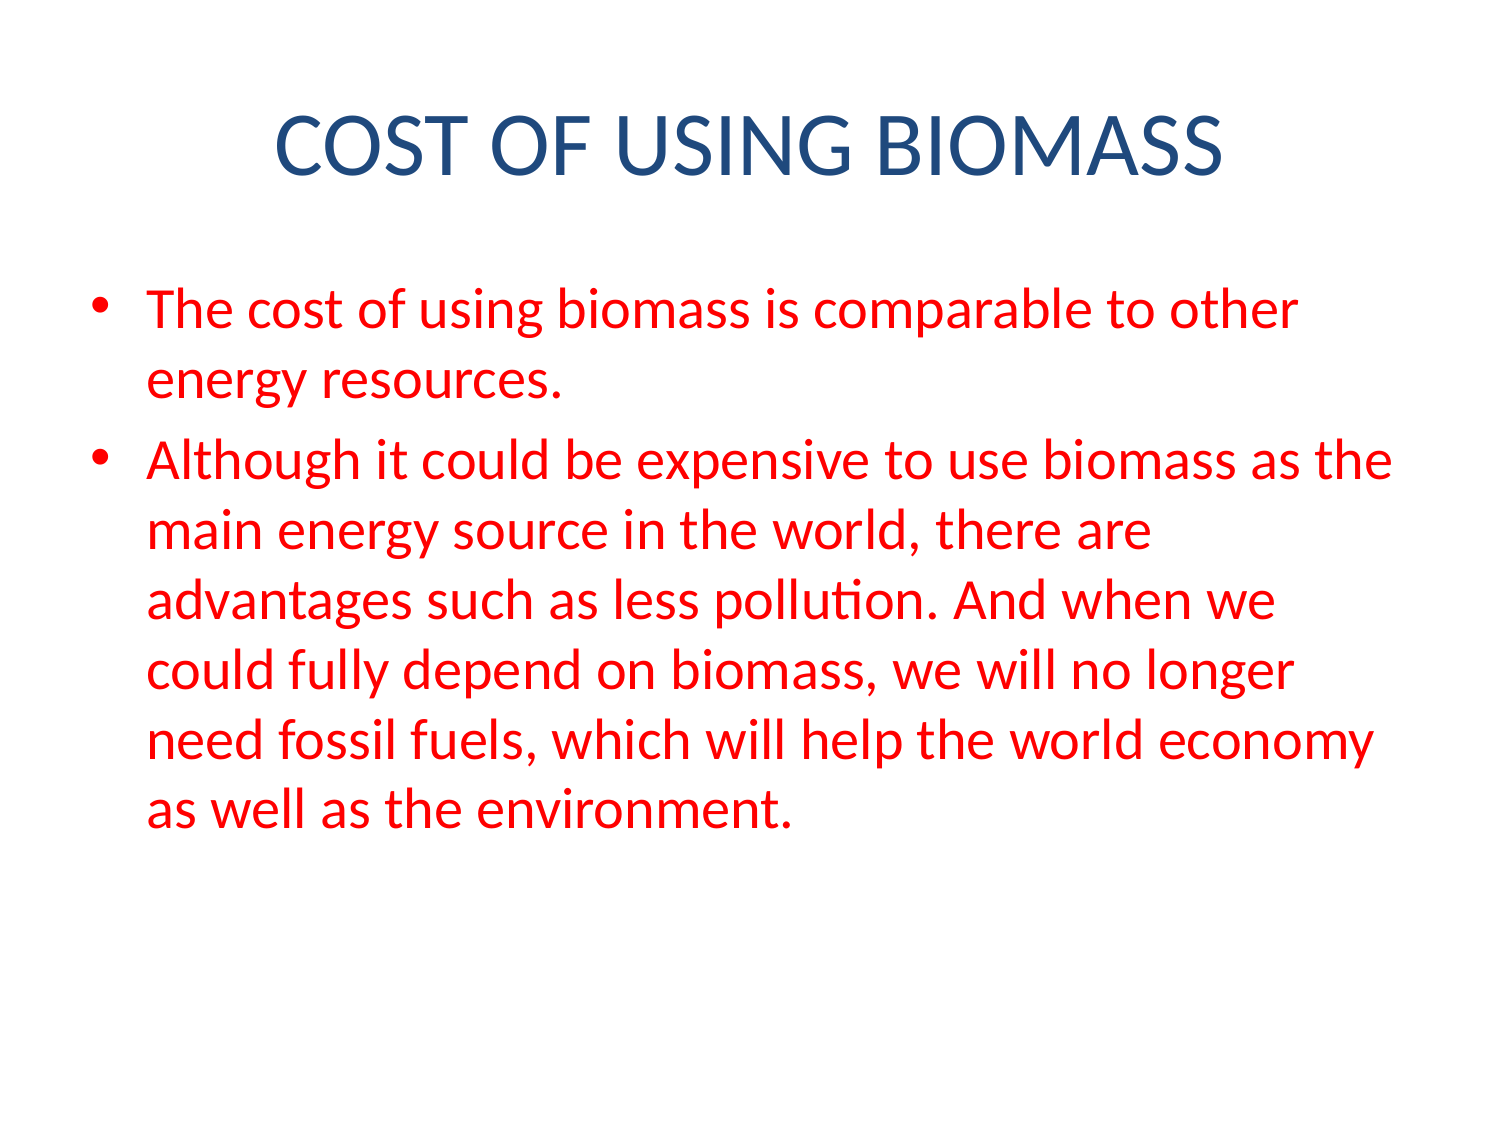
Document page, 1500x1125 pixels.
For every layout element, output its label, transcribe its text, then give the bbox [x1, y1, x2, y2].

title COST OF USING BIOMASS [75, 45, 1425, 233]
list The cost of using biomass is comparable to other energy resources. Although it could be expensive to use biomass as the main energy source in the world, there are advantages such as less pollution. And when we could fully depend on biomass, we will no longer need fossil fuels, which will help the world economy as well as the environment. [75, 262, 1425, 1005]
